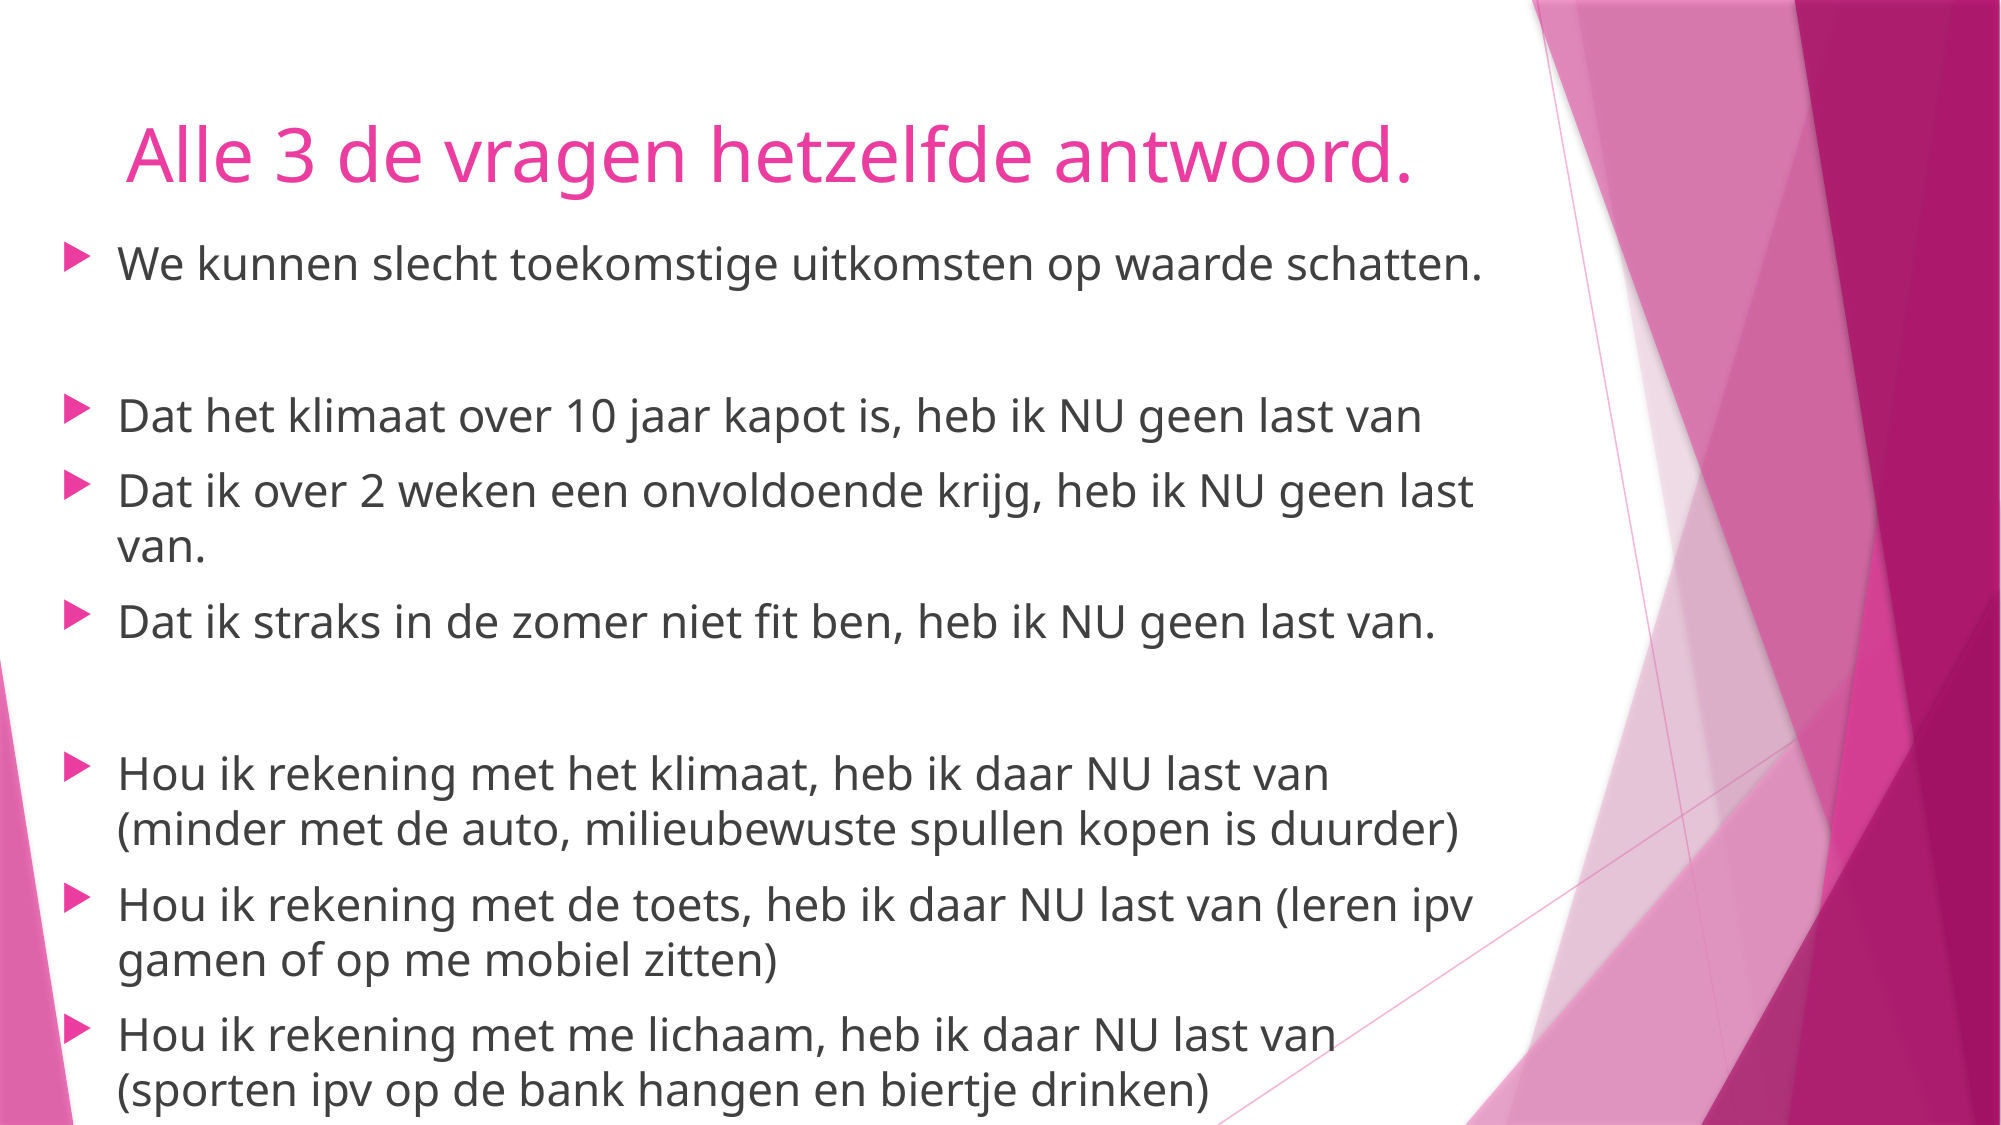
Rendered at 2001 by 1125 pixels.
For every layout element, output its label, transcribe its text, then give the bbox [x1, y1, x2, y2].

list We kunnen slecht toekomstige uitkomsten op waarde schatten. Dat het klimaat over 10 jaar kapot is, heb ik NU geen last van Dat ik over 2 weken een onvoldoende krijg, heb ik NU geen last van. Dat ik straks in de zomer niet fit ben, heb ik NU geen last van. Hou ik rekening met het klimaat, heb ik daar NU last van (minder met de auto, milieubewuste spullen kopen is duurder) Hou ik rekening met de toets, heb ik daar NU last van (leren ipv gamen of op me mobiel zitten) Hou ik rekening met me lichaam, heb ik daar NU last van (sporten ipv op de bank hangen en biertje drinken) [45, 227, 1522, 991]
title Alle 3 de vragen hetzelfde antwoord. [111, 99, 1522, 227]
